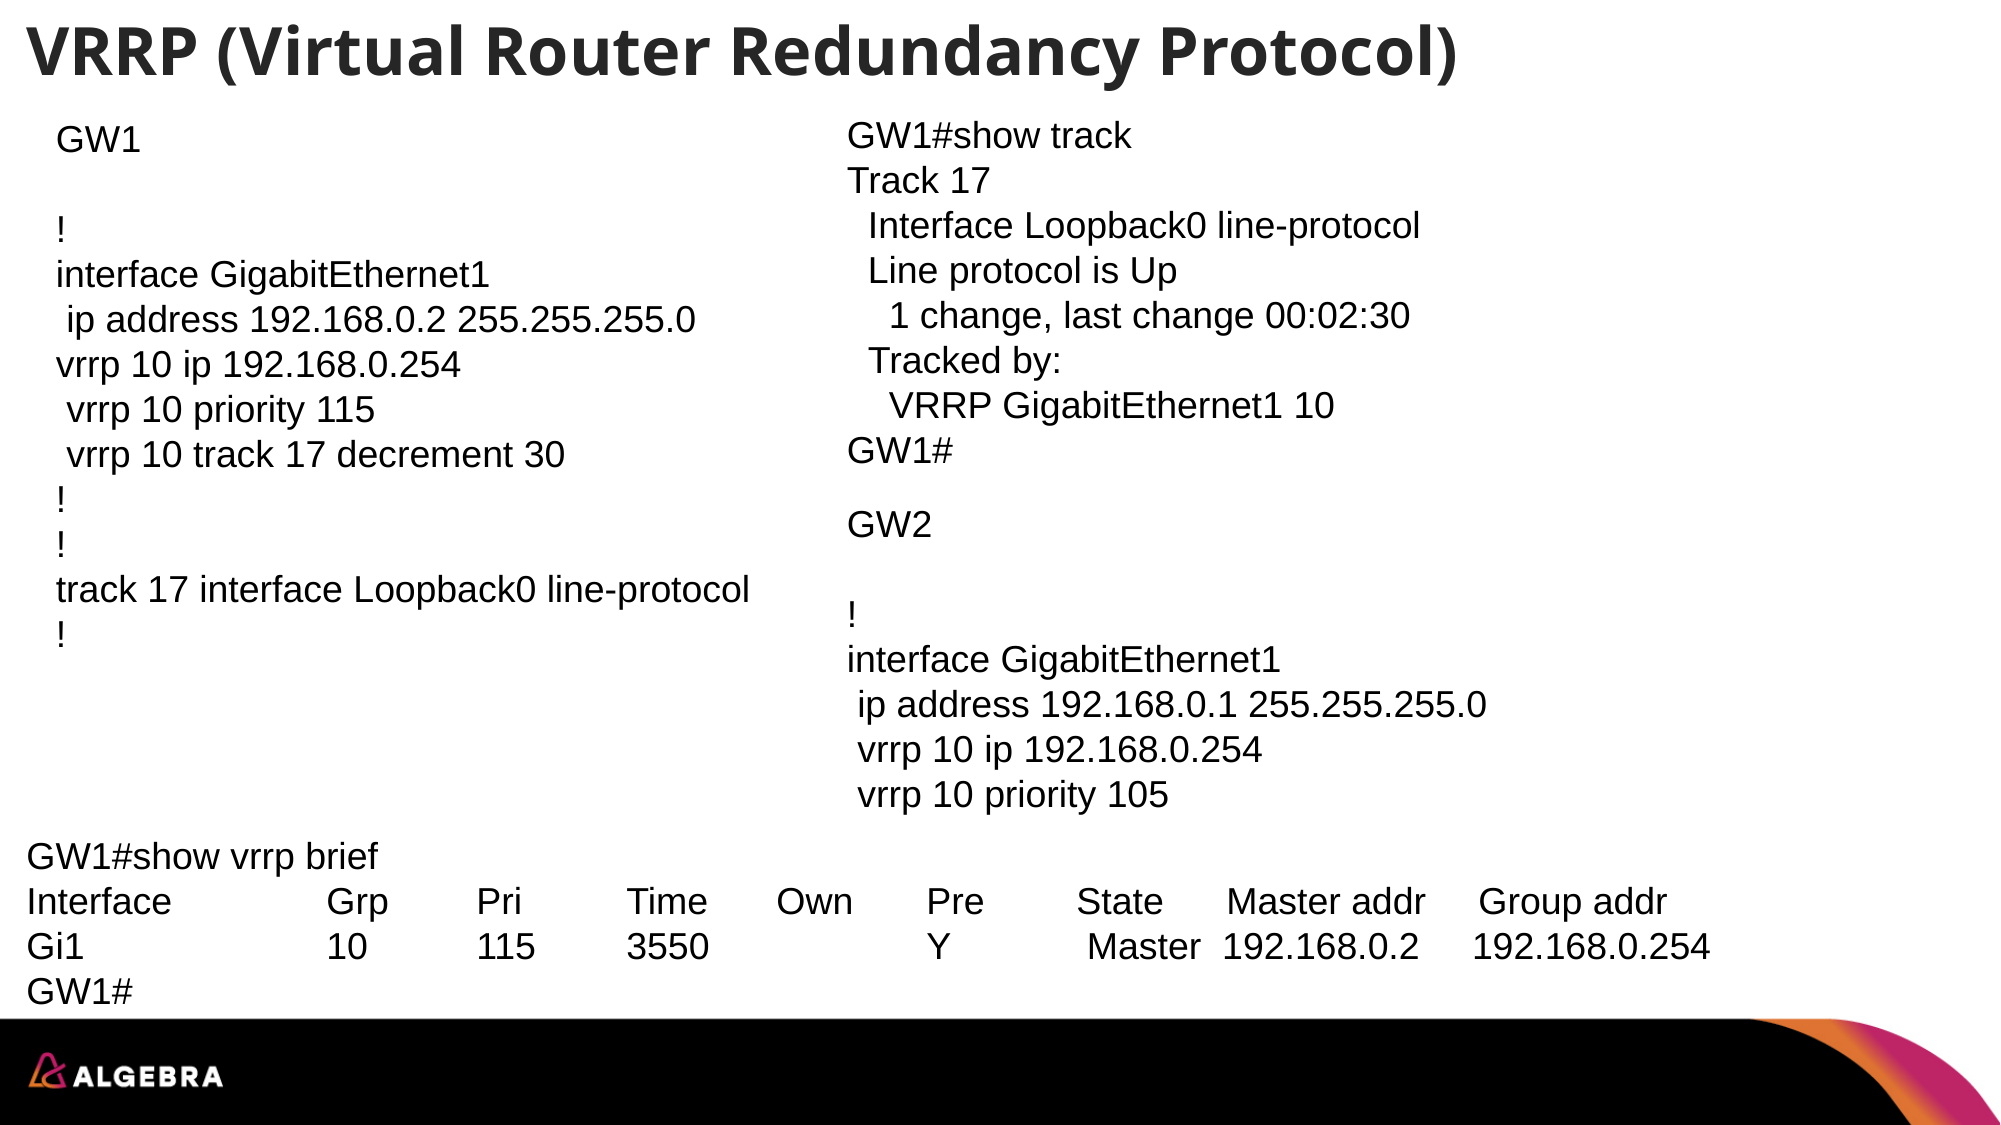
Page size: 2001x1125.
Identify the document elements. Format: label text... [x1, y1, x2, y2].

text_box GW1#show vrrp brief Interface Grp Pri Time Own Pre State Master addr Group addr Gi1 10 115 3550 Y Master 192.168.0.2 192.168.0.254 GW1# [11, 824, 1921, 1020]
text_box GW1 ! interface GigabitEthernet1 ip address 192.168.0.2 255.255.255.0 vrrp 10 ip 192.168.0.254 vrrp 10 priority 115 vrrp 10 track 17 decrement 30 ! ! track 17 interface Loopback0 line-protocol ! [40, 107, 1041, 707]
text_box GW2 ! interface GigabitEthernet1 ip address 192.168.0.1 255.255.255.0 vrrp 10 ip 192.168.0.254 vrrp 10 priority 105 [832, 492, 1832, 823]
text_box GW1#show track Track 17 Interface Loopback0 line-protocol Line protocol is Up 1 change, last change 00:02:30 Tracked by: VRRP GigabitEthernet1 10 GW1# [832, 103, 1832, 479]
picture [0, 0, 2001, 1125]
title VRRP (Virtual Router Redundancy Protocol) [11, 10, 1959, 187]
